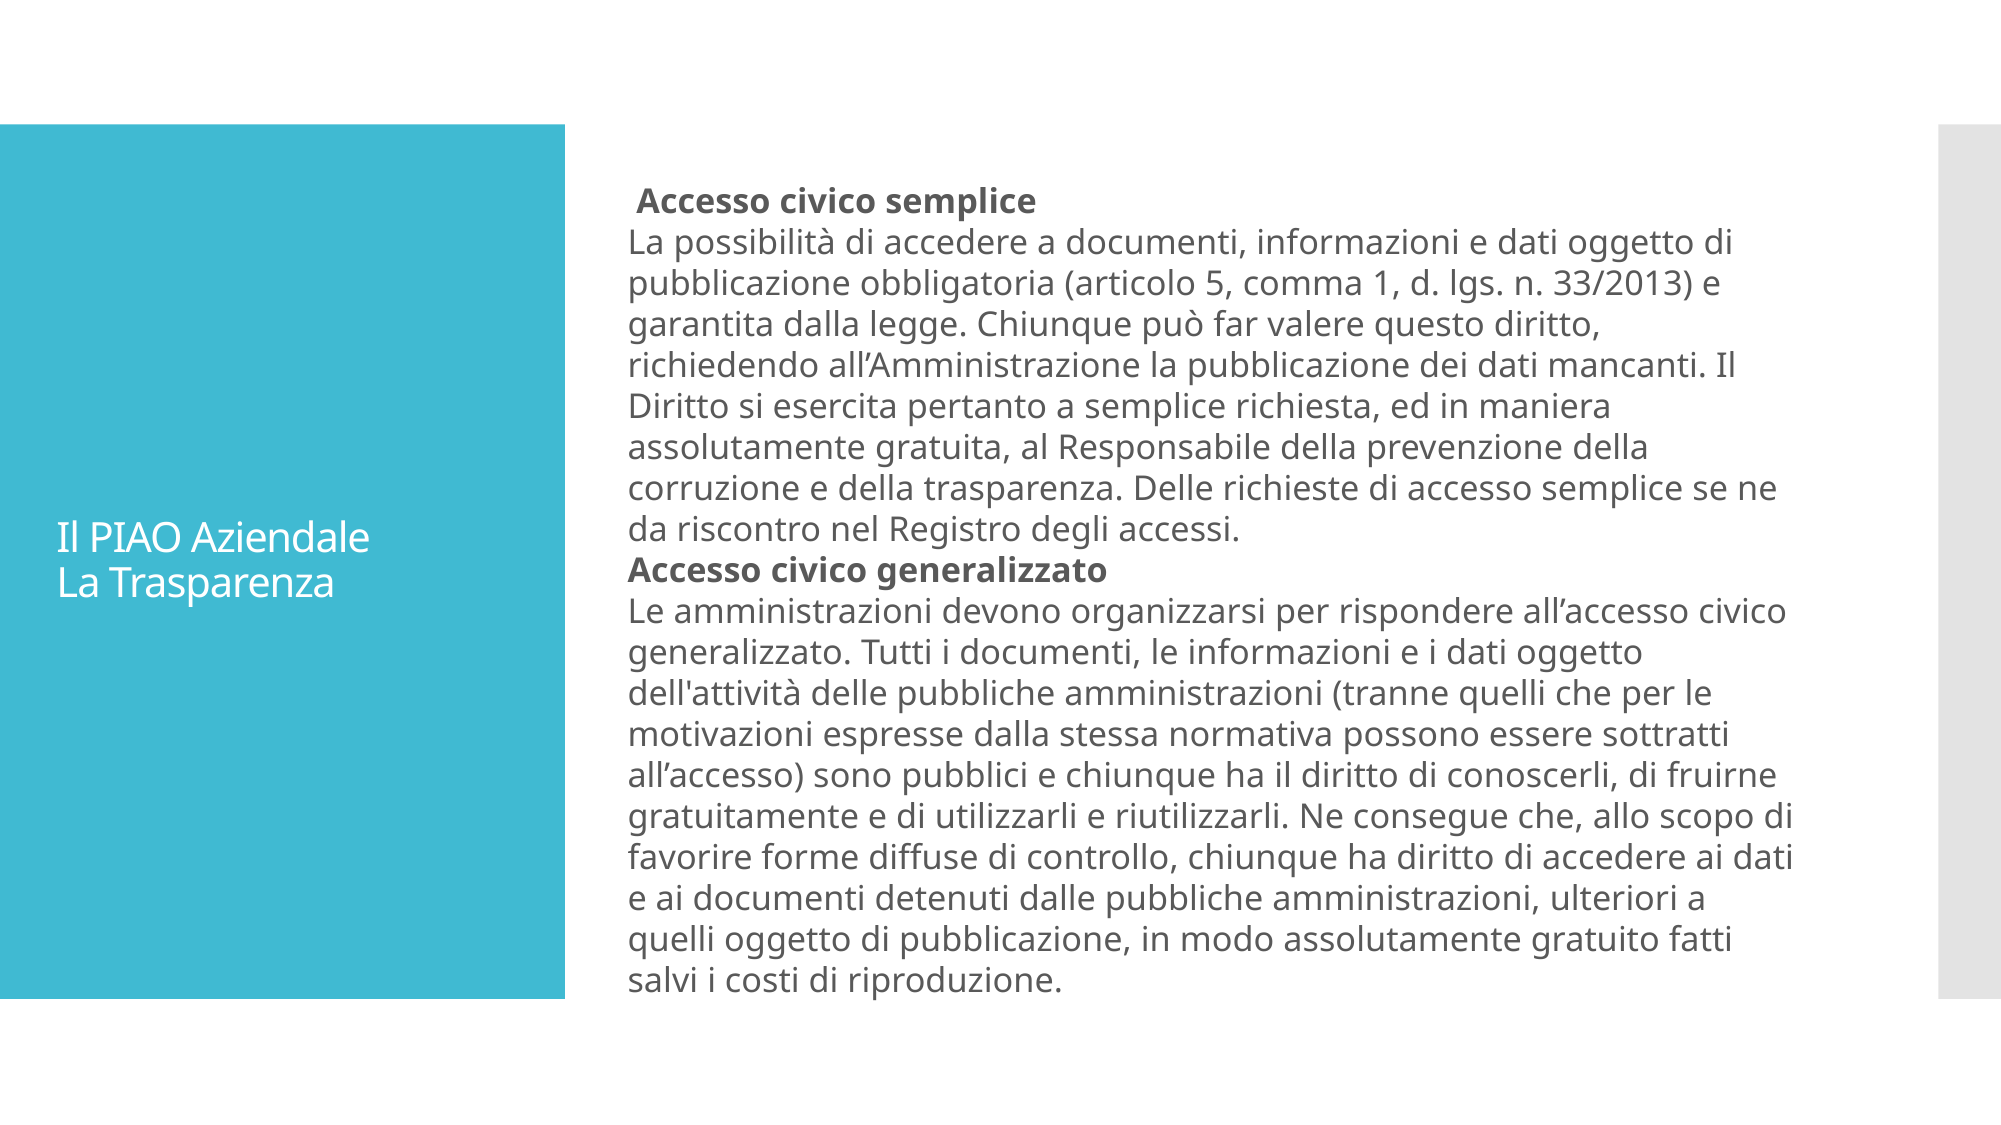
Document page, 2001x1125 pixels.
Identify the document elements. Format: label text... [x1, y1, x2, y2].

title Il PIAO Aziendale La Trasparenza [41, 184, 525, 939]
list Accesso civico semplice La possibilità di accedere a documenti, informazioni e dati oggetto di pubblicazione obbligatoria (articolo 5, comma 1, d. lgs. n. 33/2013) e garantita dalla legge. Chiunque può far valere questo diritto, richiedendo all’Amministrazione la pubblicazione dei dati mancanti. Il Diritto si esercita pertanto a semplice richiesta, ed in maniera assolutamente gratuita, al Responsabile della prevenzione della corruzione e della trasparenza. Delle richieste di accesso semplice se ne da riscontro nel Registro degli accessi. Accesso civico generalizzato Le amministrazioni devono organizzarsi per rispondere all’accesso civico generalizzato. Tutti i documenti, le informazioni e i dati oggetto dell'attività delle pubbliche amministrazioni (tranne quelli che per le motivazioni espresse dalla stessa normativa possono essere sottratti all’accesso) sono pubblici e chiunque ha il diritto di conoscerli, di fruirne gratuitamente e di utilizzarli e riutilizzarli. Ne consegue che, allo scopo di favorire forme diffuse di controllo, chiunque ha diritto di accedere ai dati e ai documenti detenuti dalle pubbliche amministrazioni, ulteriori a quelli oggetto di pubblicazione, in modo assolutamente gratuito fatti salvi i costi di riproduzione. [612, 169, 1813, 1010]
